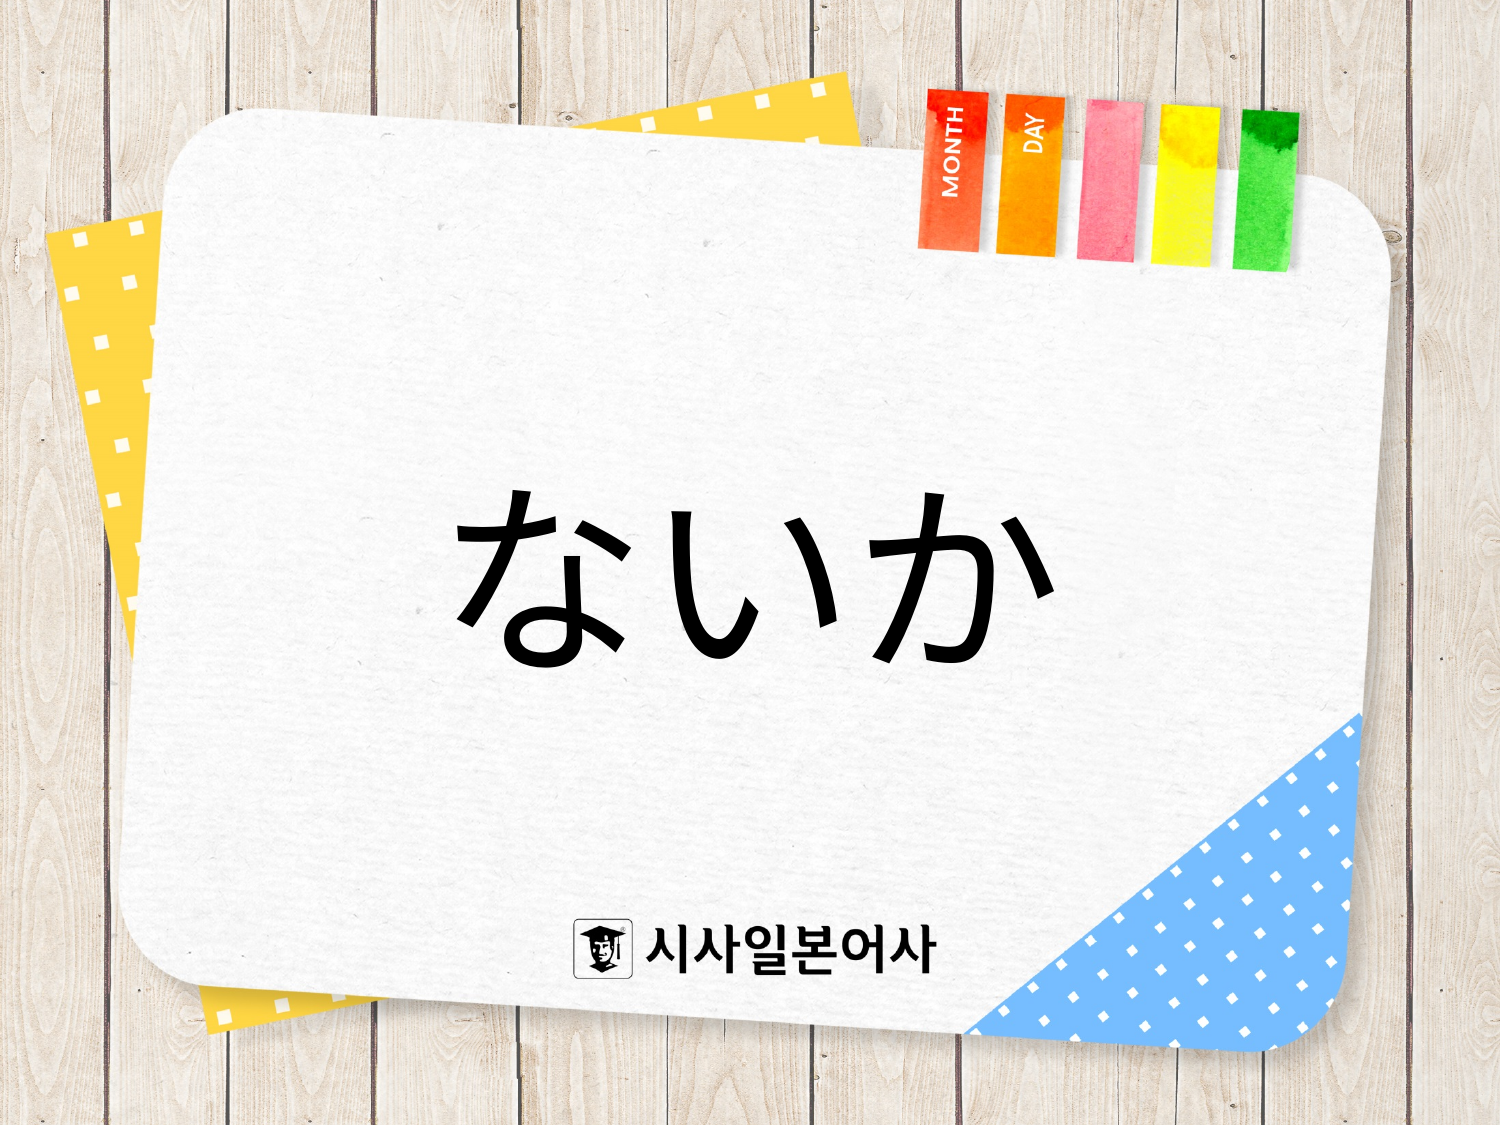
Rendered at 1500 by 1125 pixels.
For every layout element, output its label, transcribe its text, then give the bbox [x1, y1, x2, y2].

title ないか [75, 338, 1425, 811]
picture [0, 0, 1500, 1125]
